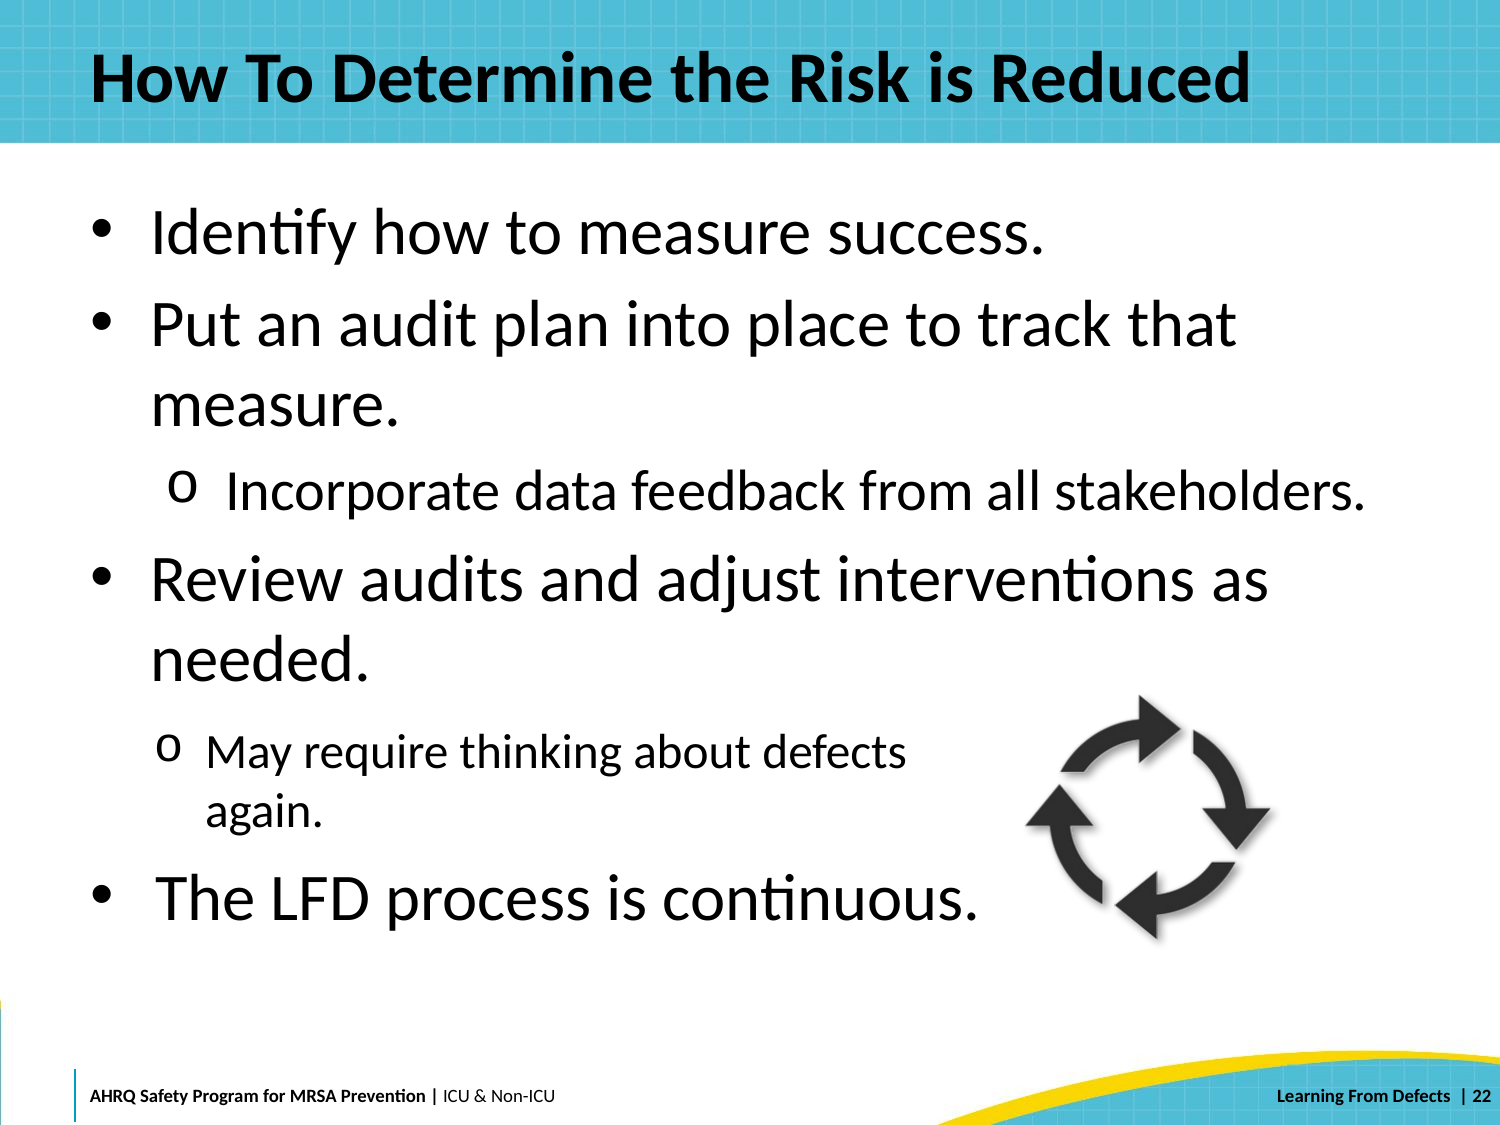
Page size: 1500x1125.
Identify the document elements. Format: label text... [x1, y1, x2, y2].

picture [0, 0, 1500, 1125]
list Identify how to measure success. Put an audit plan into place to track that measure. Incorporate data feedback from all stakeholders. Review audits and adjust interventions as needed. [75, 179, 1425, 749]
list May require thinking about defects again. [75, 711, 978, 845]
list The LFD process is continuous. [75, 845, 980, 959]
title How To Determine the Risk is Reduced [75, 0, 1425, 150]
slide_number | 22 [1455, 1065, 1500, 1125]
